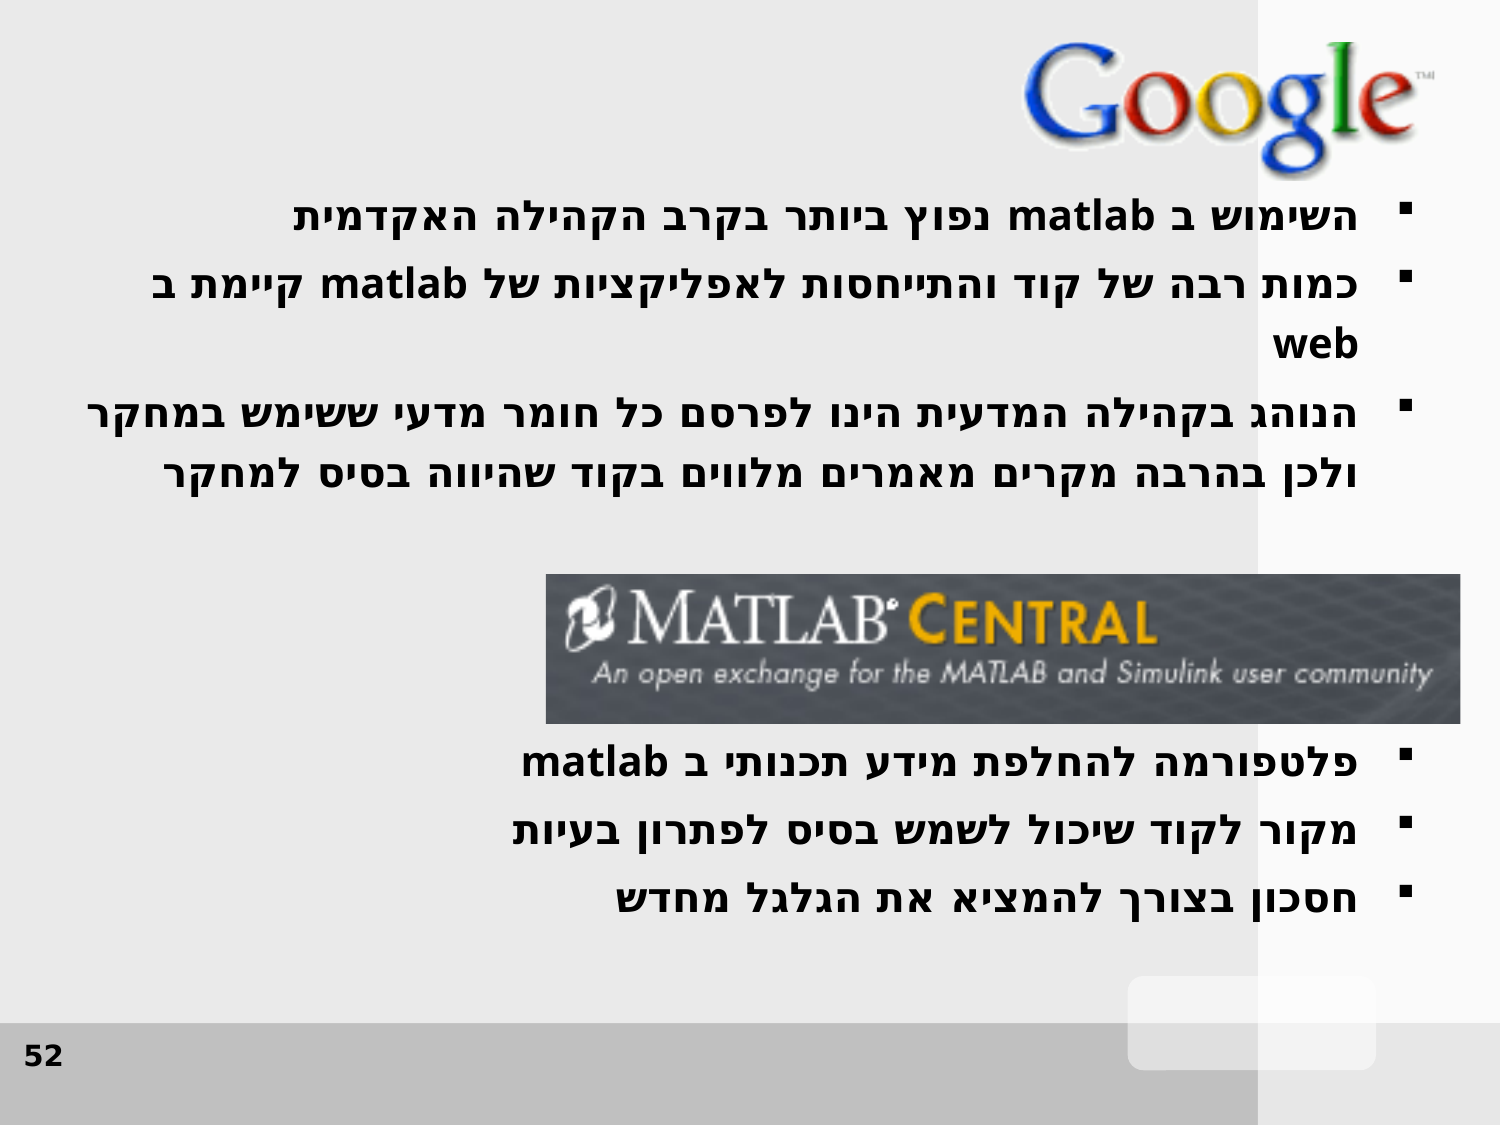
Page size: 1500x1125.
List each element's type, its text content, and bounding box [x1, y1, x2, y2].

picture [545, 574, 1461, 724]
text_box פלטפורמה להחלפת מידע תכנותי ב matlab מקור לקוד שיכול לשמש בסיס לפתרון בעיות חסכון בצורך להמציא את הגלגל מחדש [62, 721, 1422, 1061]
picture [1020, 41, 1438, 181]
slide_number 52 [8, 1029, 359, 1108]
text_box השימוש ב matlab נפוץ ביותר בקרב הקהילה האקדמית כמות רבה של קוד והתייחסות לאפליקציות של matlab קיימת ב web הנוהג בקהילה המדעית הינו לפרסם כל חומר מדעי ששימש במחקר ולכן בהרבה מקרים מאמרים מלווים בקוד שהיווה בסיס למחקר [62, 175, 1422, 635]
